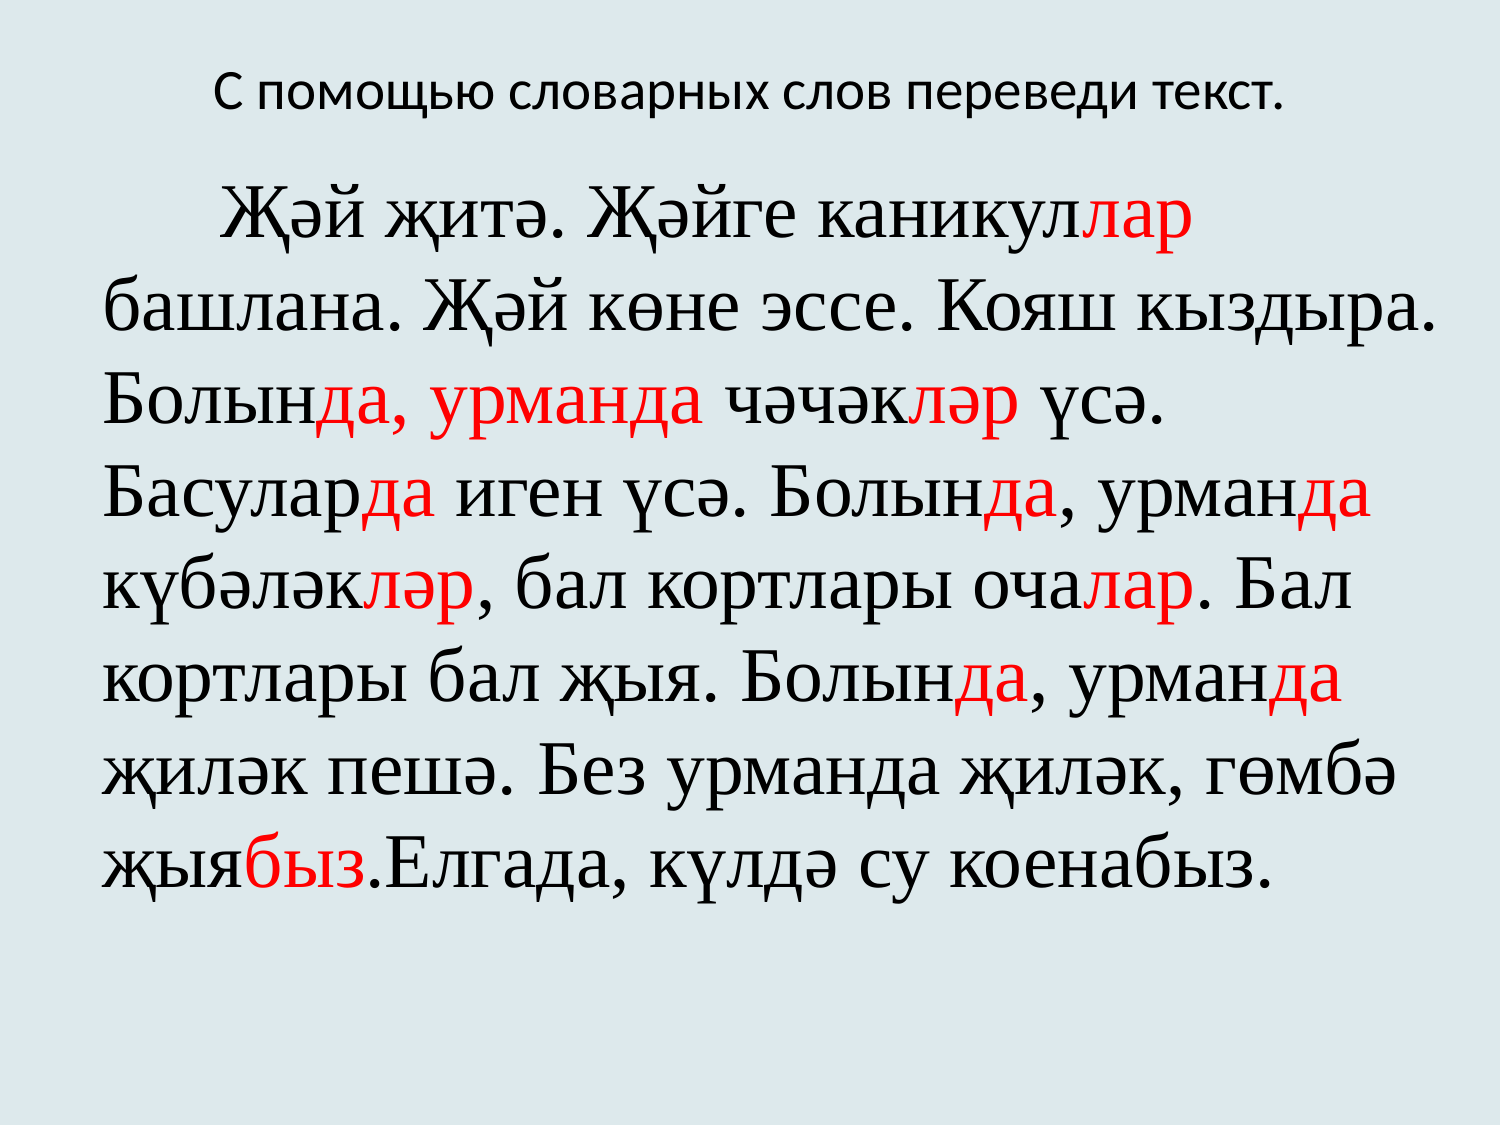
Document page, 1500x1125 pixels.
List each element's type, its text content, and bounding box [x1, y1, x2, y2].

list Җәй җитә. Җәйге каникуллар башлана. Җәй көне эссе. Кояш кыздыра. Болында, урманда чәчәкләр үсә. Басуларда иген үсә. Болында, урманда күбәләкләр, бал кортлары очалар. Бал кортлары бал җыя. Болында, урманда җиләк пешә. Без урманда җиләк, гөмбә җыябыз.Елгада, күлдә су коенабыз. [35, 152, 1465, 1005]
title С помощью словарных слов переведи текст. [75, 45, 1425, 129]
